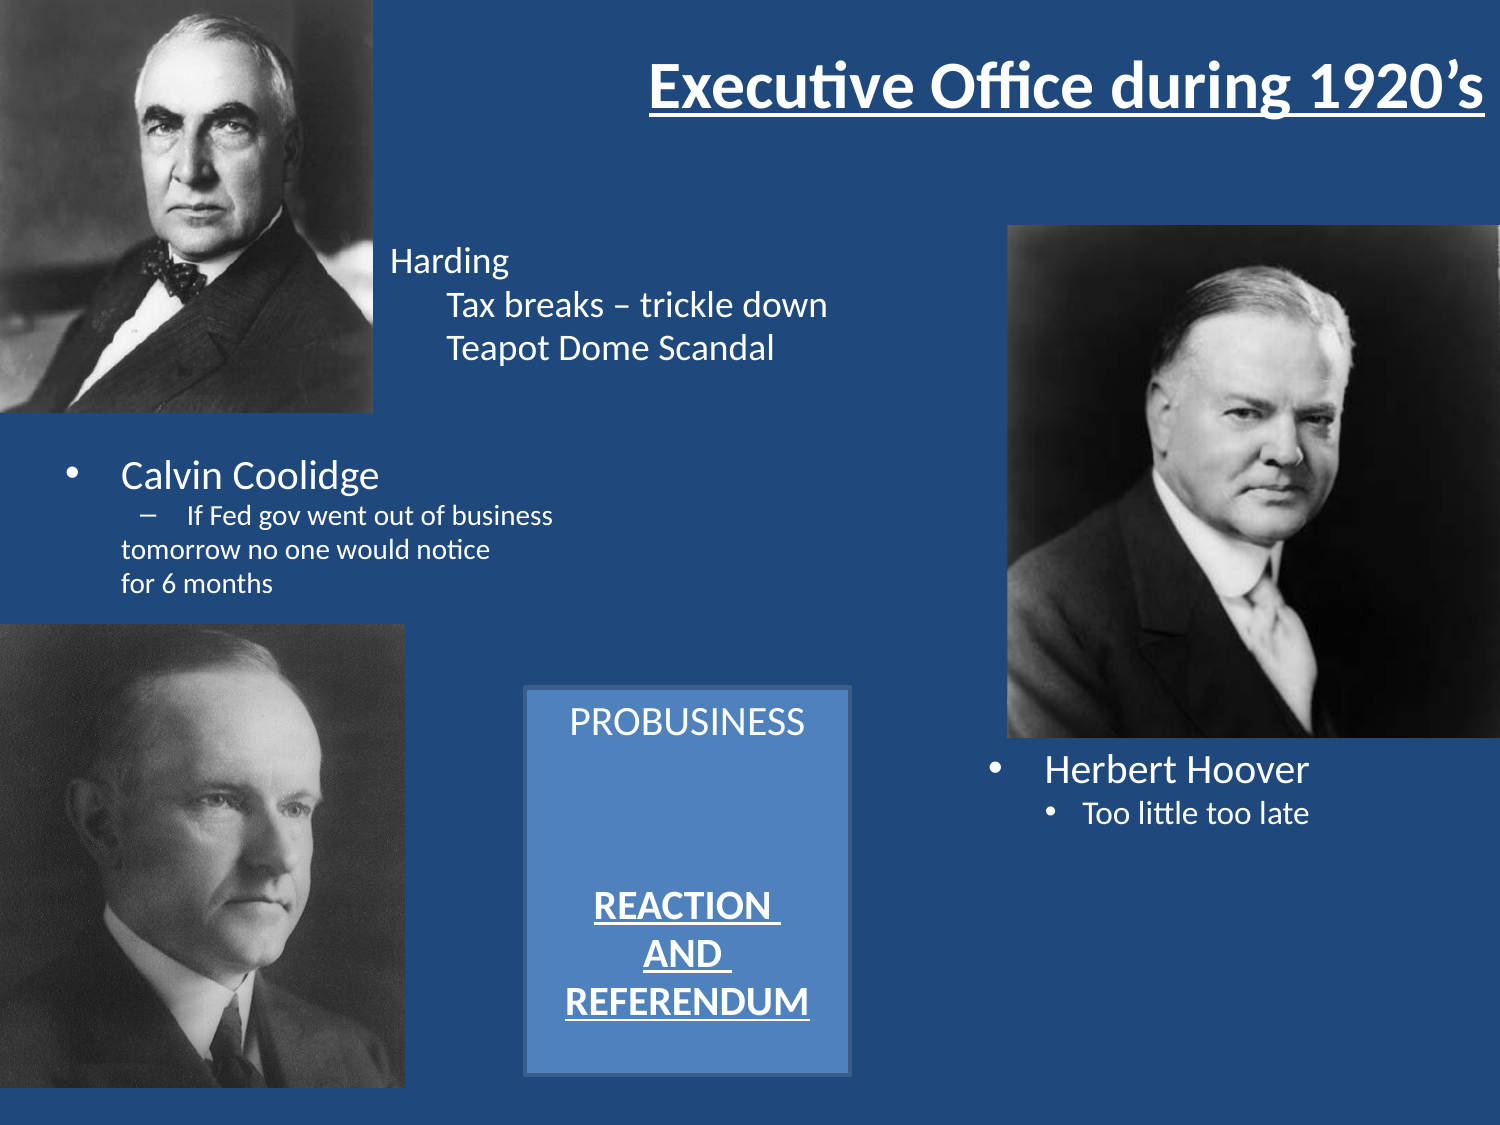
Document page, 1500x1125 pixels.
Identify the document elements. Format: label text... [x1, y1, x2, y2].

picture [0, 0, 373, 413]
title Executive Office during 1920’s [376, 45, 1500, 200]
list Calvin Coolidge If Fed gov went out of business tomorrow no one would notice for 6 months PROBUSINESS Herbert Hoover Too little too late REACTION AND REFERENDUM [50, 450, 1325, 1088]
picture [1007, 224, 1500, 738]
picture [0, 624, 405, 1088]
list Harding Tax breaks – trickle down Teapot Dome Scandal [376, 237, 913, 388]
